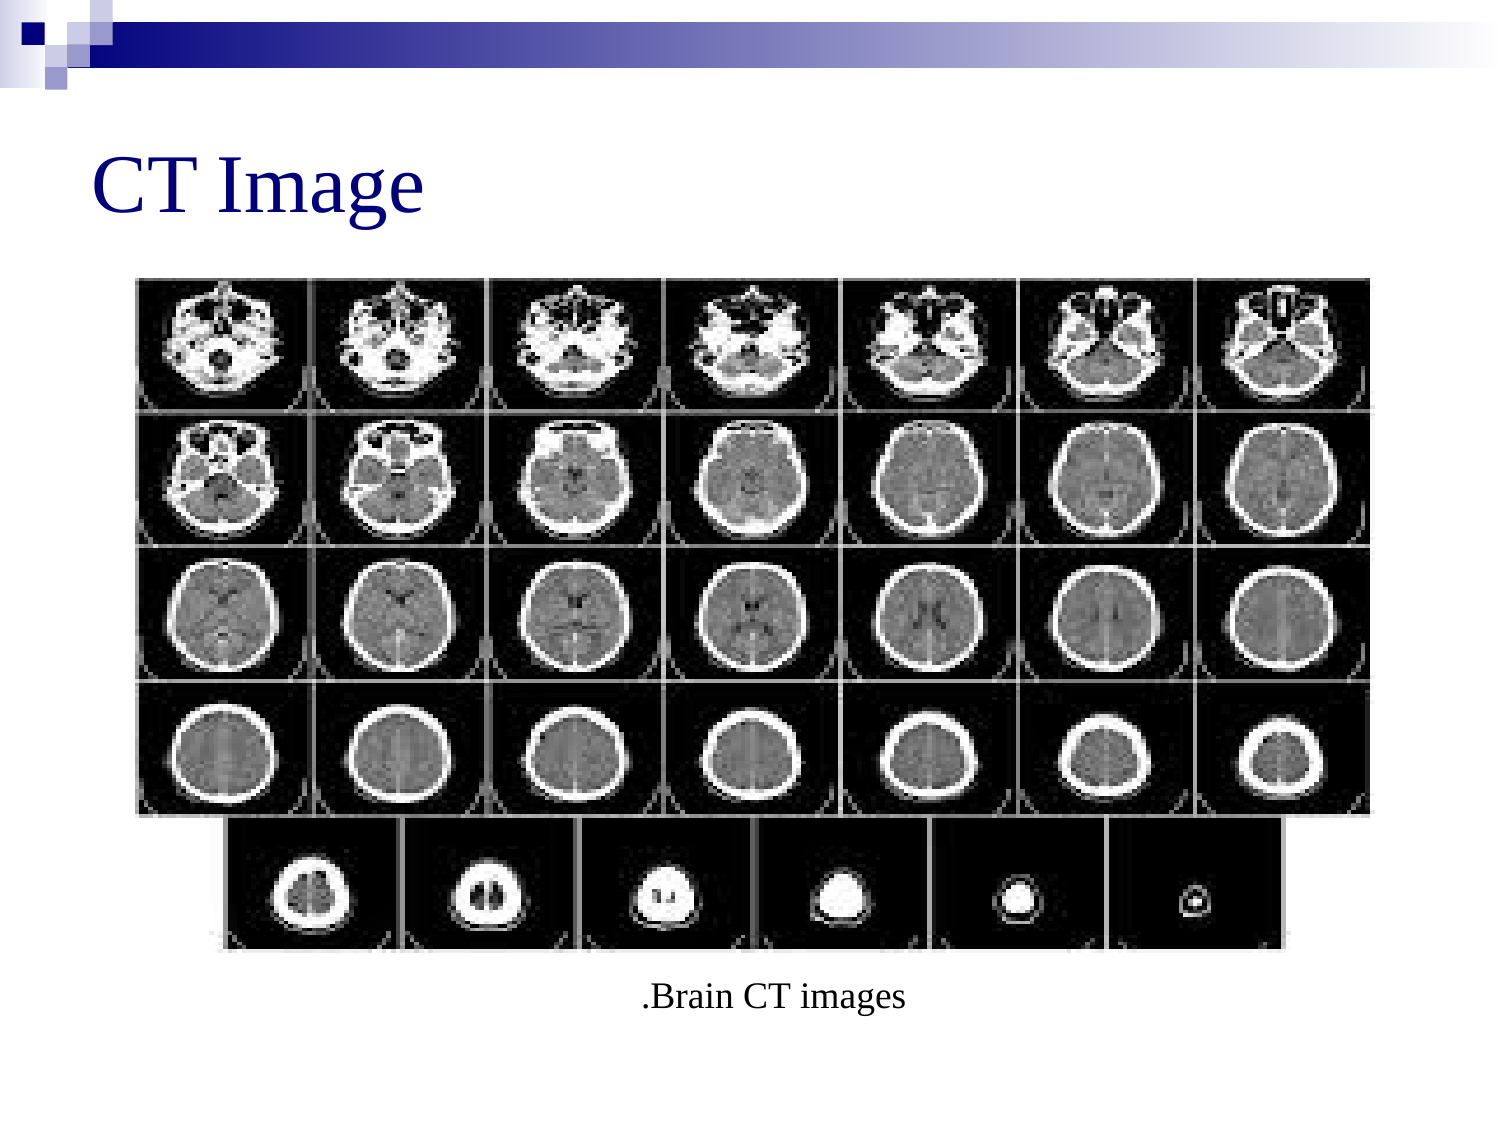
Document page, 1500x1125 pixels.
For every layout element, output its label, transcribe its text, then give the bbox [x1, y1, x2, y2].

title CT Image [76, 66, 1427, 292]
text_box Brain CT images. [616, 964, 922, 1024]
picture [135, 278, 1376, 953]
